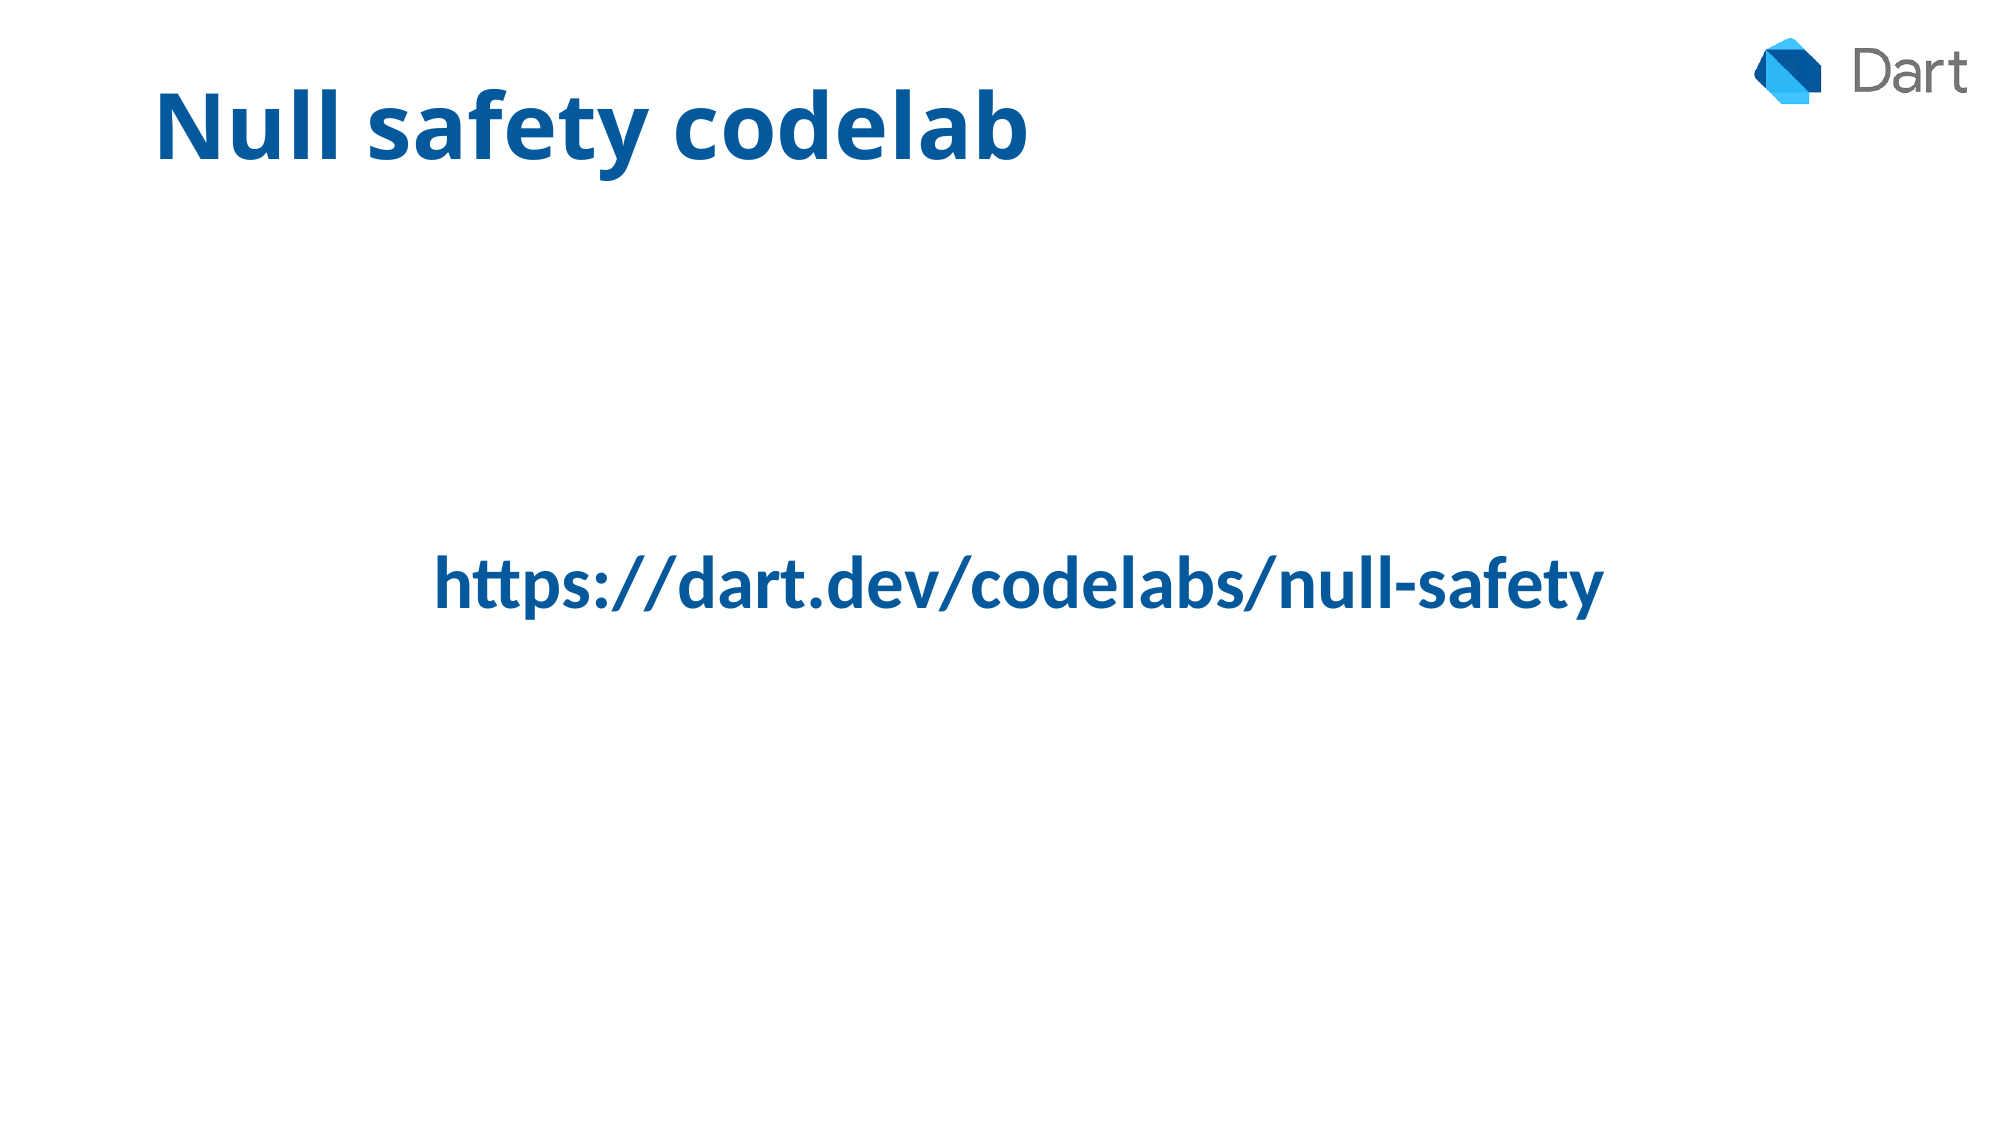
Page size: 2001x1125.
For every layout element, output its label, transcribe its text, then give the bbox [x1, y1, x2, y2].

list https://dart.dev/codelabs/null-safety [137, 222, 1903, 1014]
picture [1749, 9, 1972, 133]
title Null safety codelab [137, 59, 1863, 199]
